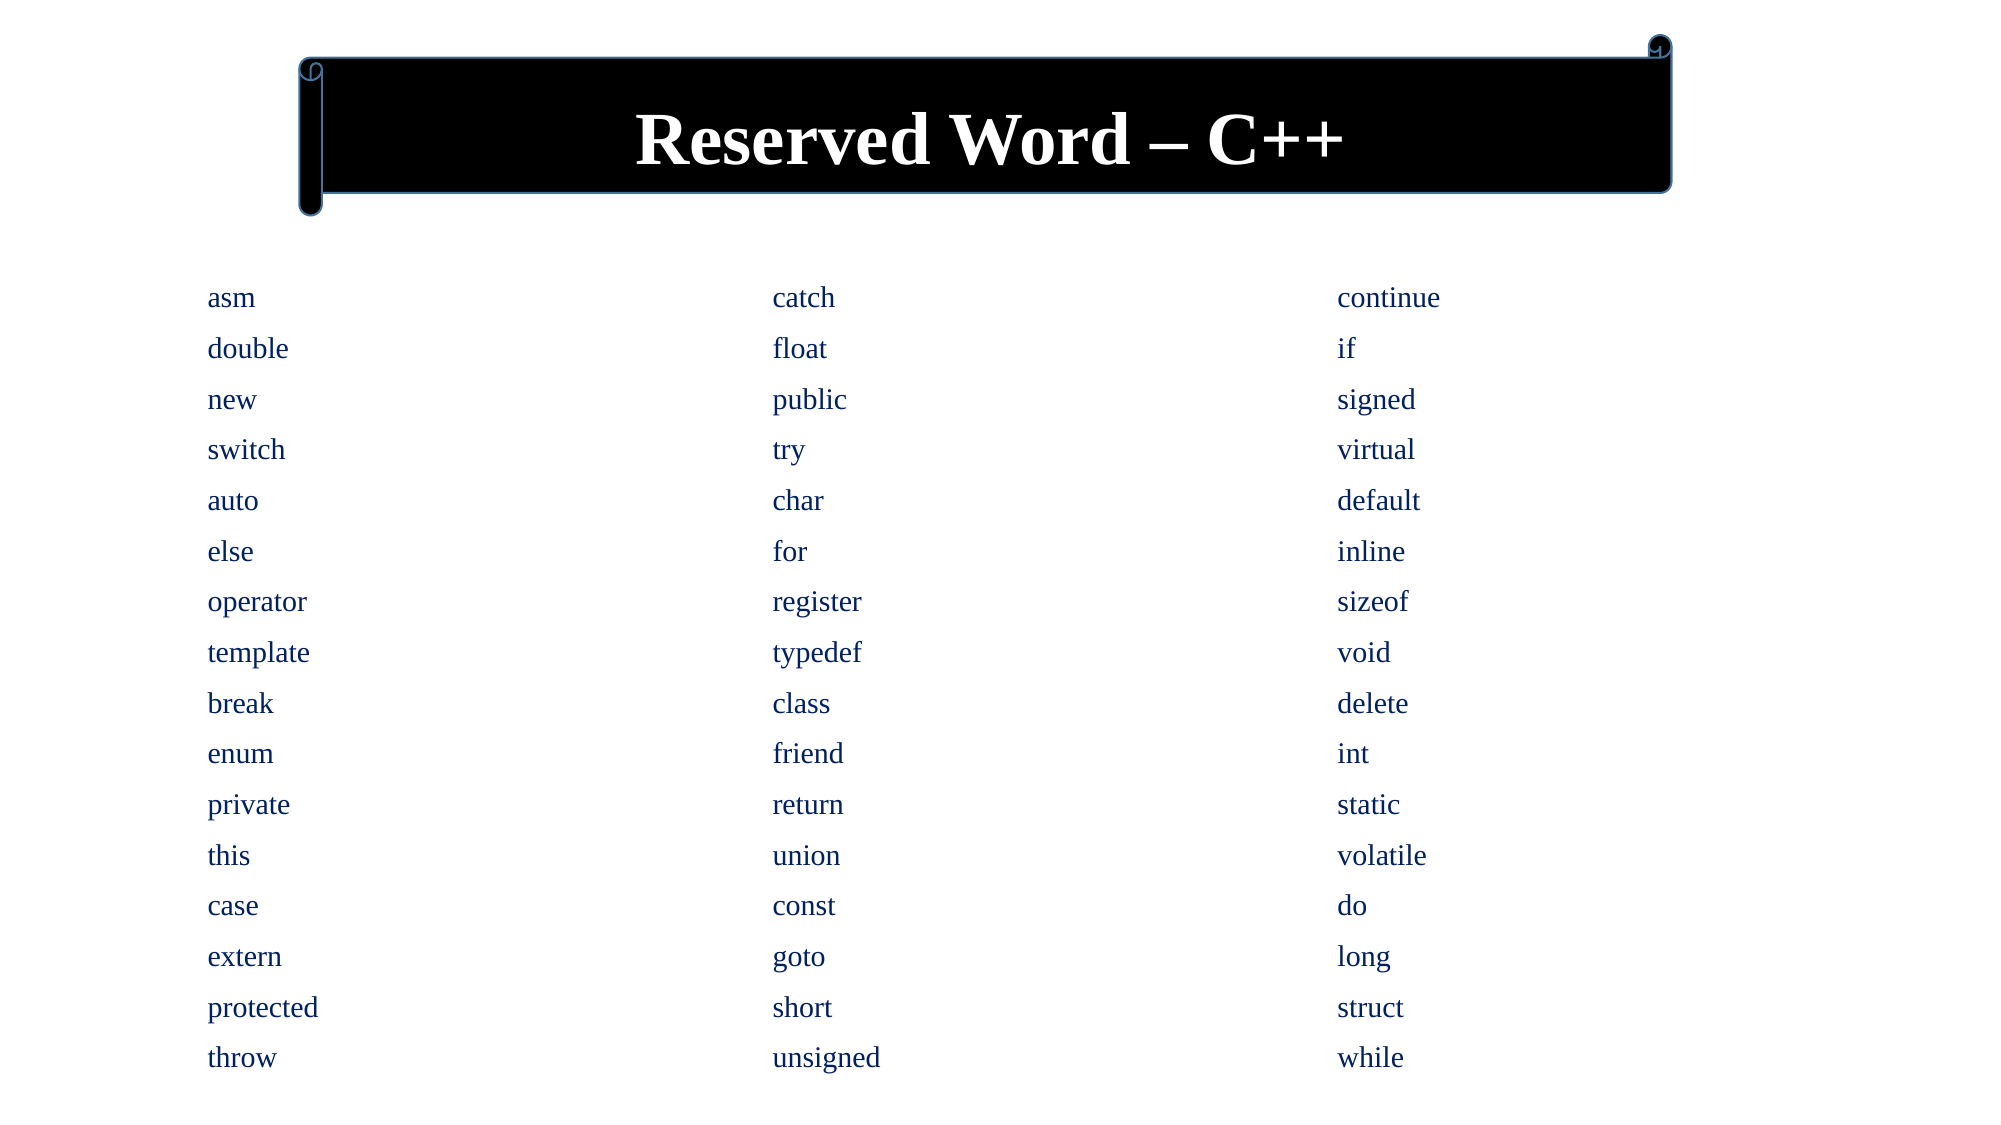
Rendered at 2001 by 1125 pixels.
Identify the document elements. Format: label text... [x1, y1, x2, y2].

list asm double new switch auto else operator template break enum private this case extern protected throw catch float public try char for register typedef class friend return union const goto short unsigned continue if signed virtual default inline sizeof void delete int static volatile do long struct while [122, 263, 1848, 1090]
text_box Reserved Word – C++ [298, 33, 1673, 217]
